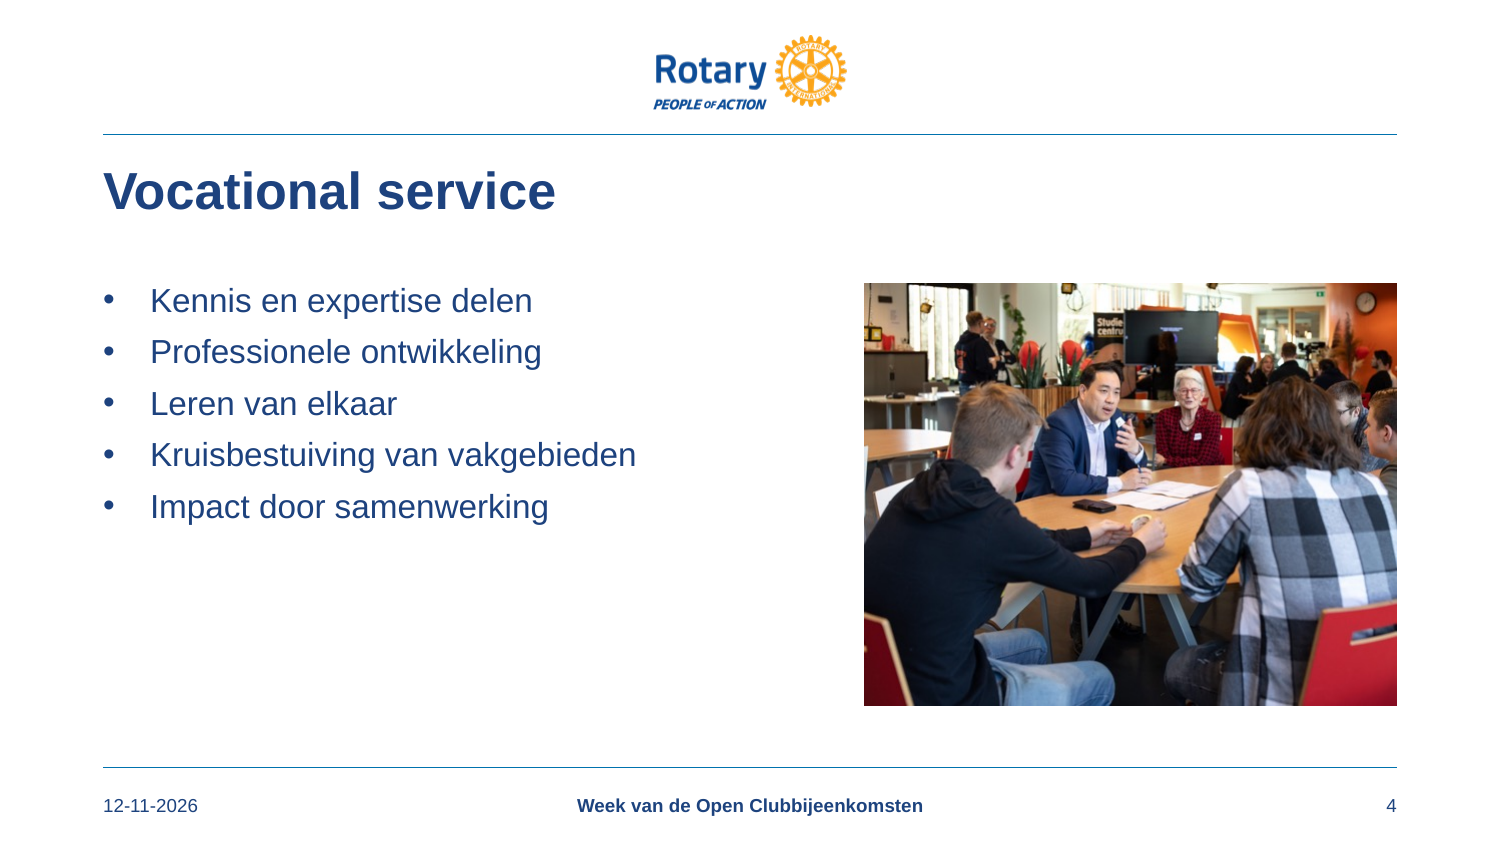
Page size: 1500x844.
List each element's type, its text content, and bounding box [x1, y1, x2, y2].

footer Week van de Open Clubbijeenkomsten [496, 782, 1004, 827]
picture [653, 35, 847, 110]
slide_number 4 [1059, 782, 1397, 827]
title Vocational service [103, 164, 1397, 264]
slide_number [103, 782, 441, 827]
list Kennis en expertise delen Professionele ontwikkeling Leren van elkaar Kruisbestuiving van vakgebieden Impact door samenwerking [103, 283, 846, 729]
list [864, 283, 1397, 706]
